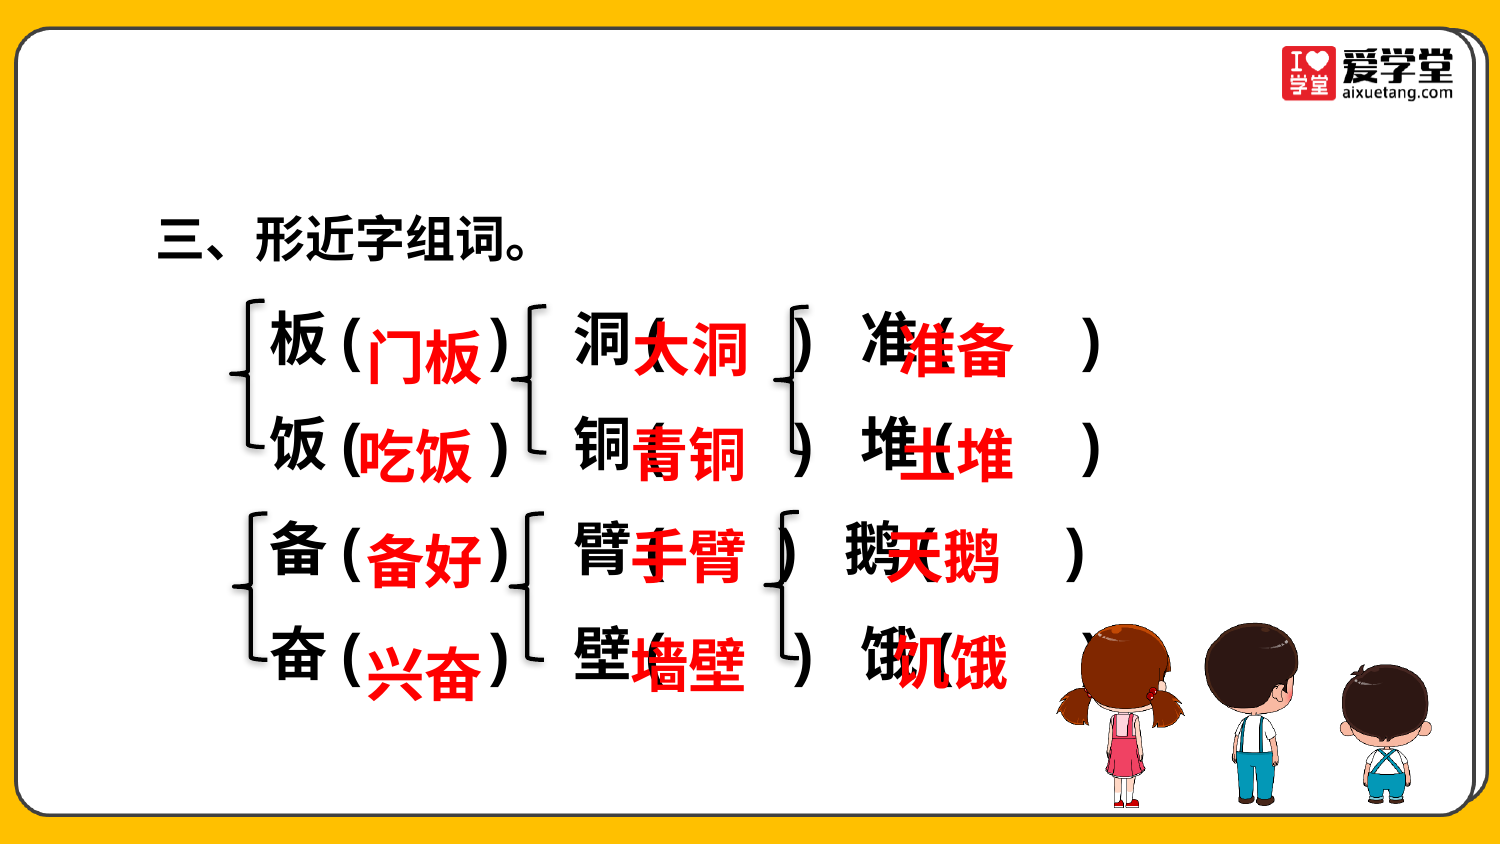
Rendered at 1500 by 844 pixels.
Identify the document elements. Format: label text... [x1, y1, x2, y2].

text_box 青铜 [616, 376, 763, 496]
text_box [231, 300, 265, 448]
text_box [512, 306, 547, 453]
text_box 吃饭 [342, 378, 490, 498]
text_box 手臂 [615, 477, 762, 598]
text_box 门板 [351, 278, 498, 399]
text_box 土堆 [883, 376, 1030, 497]
text_box 三、形近字组词。 [140, 170, 641, 275]
text_box 天鹅 [870, 478, 1018, 598]
text_box [510, 513, 544, 660]
picture [0, 0, 1500, 844]
text_box 饥饿 [877, 583, 1025, 704]
text_box 备好 [351, 483, 498, 595]
text_box 大洞 [618, 270, 765, 391]
text_box 墙壁 [615, 598, 762, 707]
text_box 板( ) 洞( ) 准( ) 饭( ) 铜( ) 堆( ) 备( ) 臂( ) 鹅( ) 奋( ) 壁( ) 饿( ) [254, 259, 1448, 785]
text_box [765, 511, 799, 659]
text_box [234, 513, 268, 660]
text_box 准备 [883, 271, 1030, 376]
text_box [775, 306, 809, 454]
text_box 兴奋 [351, 595, 498, 715]
